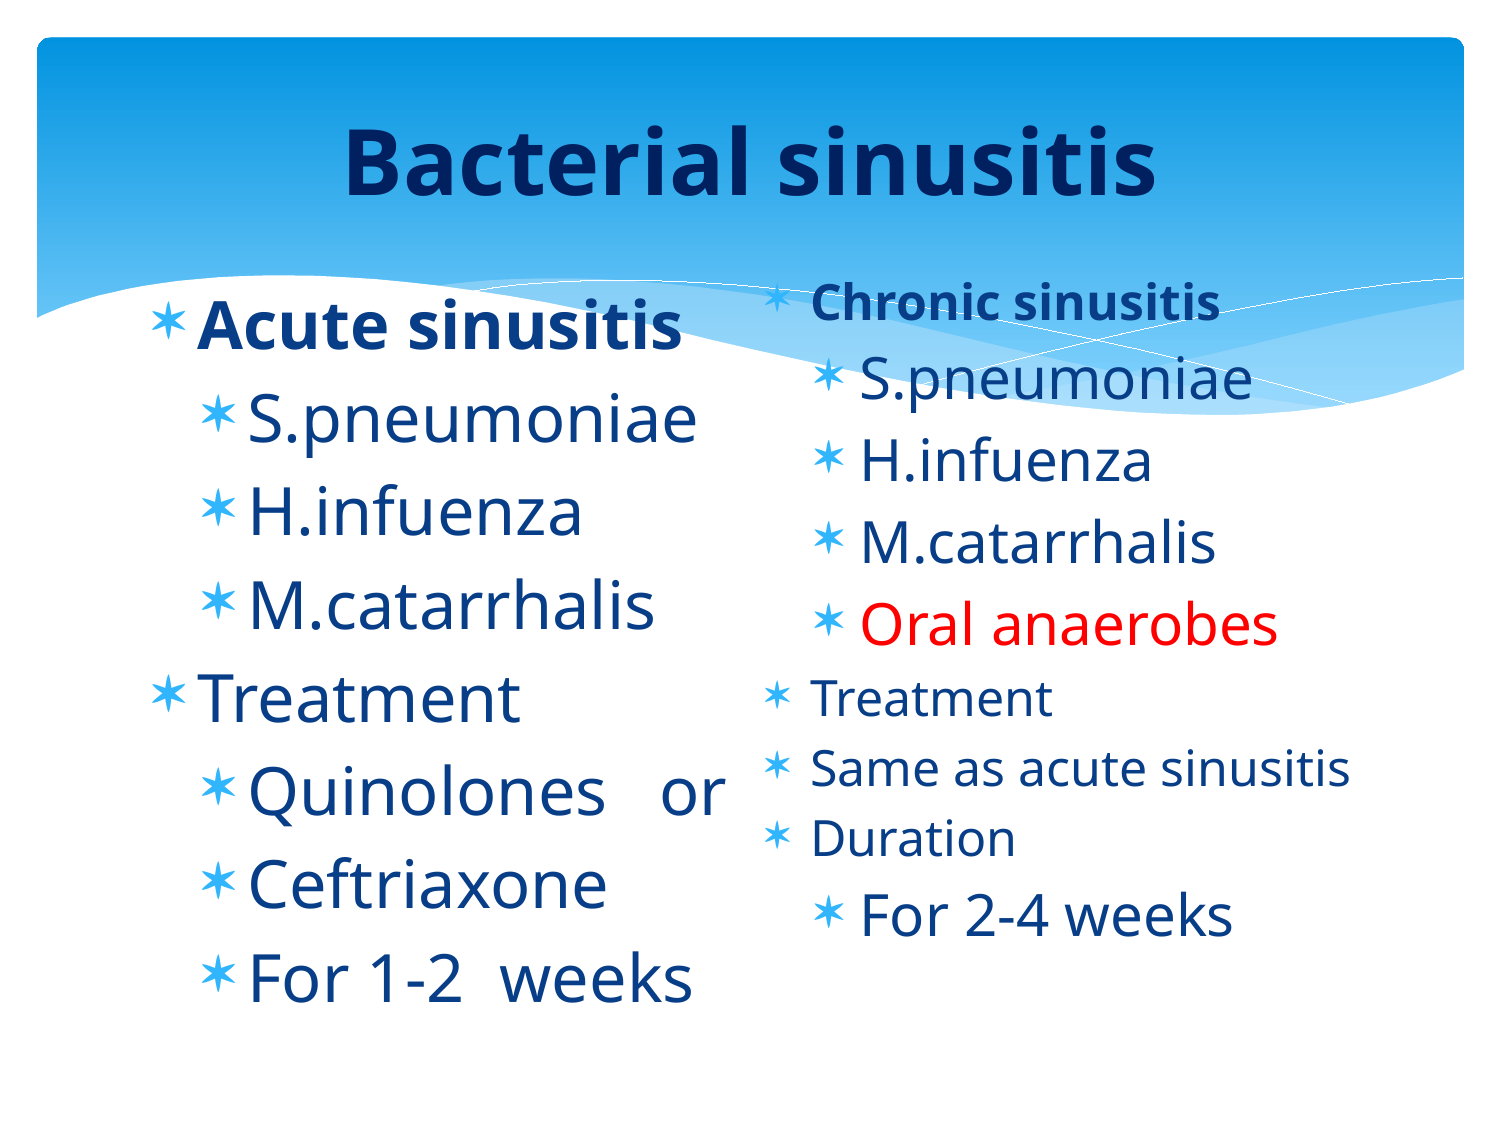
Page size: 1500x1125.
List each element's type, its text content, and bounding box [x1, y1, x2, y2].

list Chronic sinusitis S.pneumoniae H.infuenza M.catarrhalis Oral anaerobes Treatment Same as acute sinusitis Duration For 2-4 weeks [750, 262, 1425, 725]
title Bacterial sinusitis [75, 55, 1425, 261]
list Acute sinusitis S.pneumoniae H.infuenza M.catarrhalis Treatment Quinolones or Ceftriaxone For 1-2 weeks [137, 275, 765, 841]
